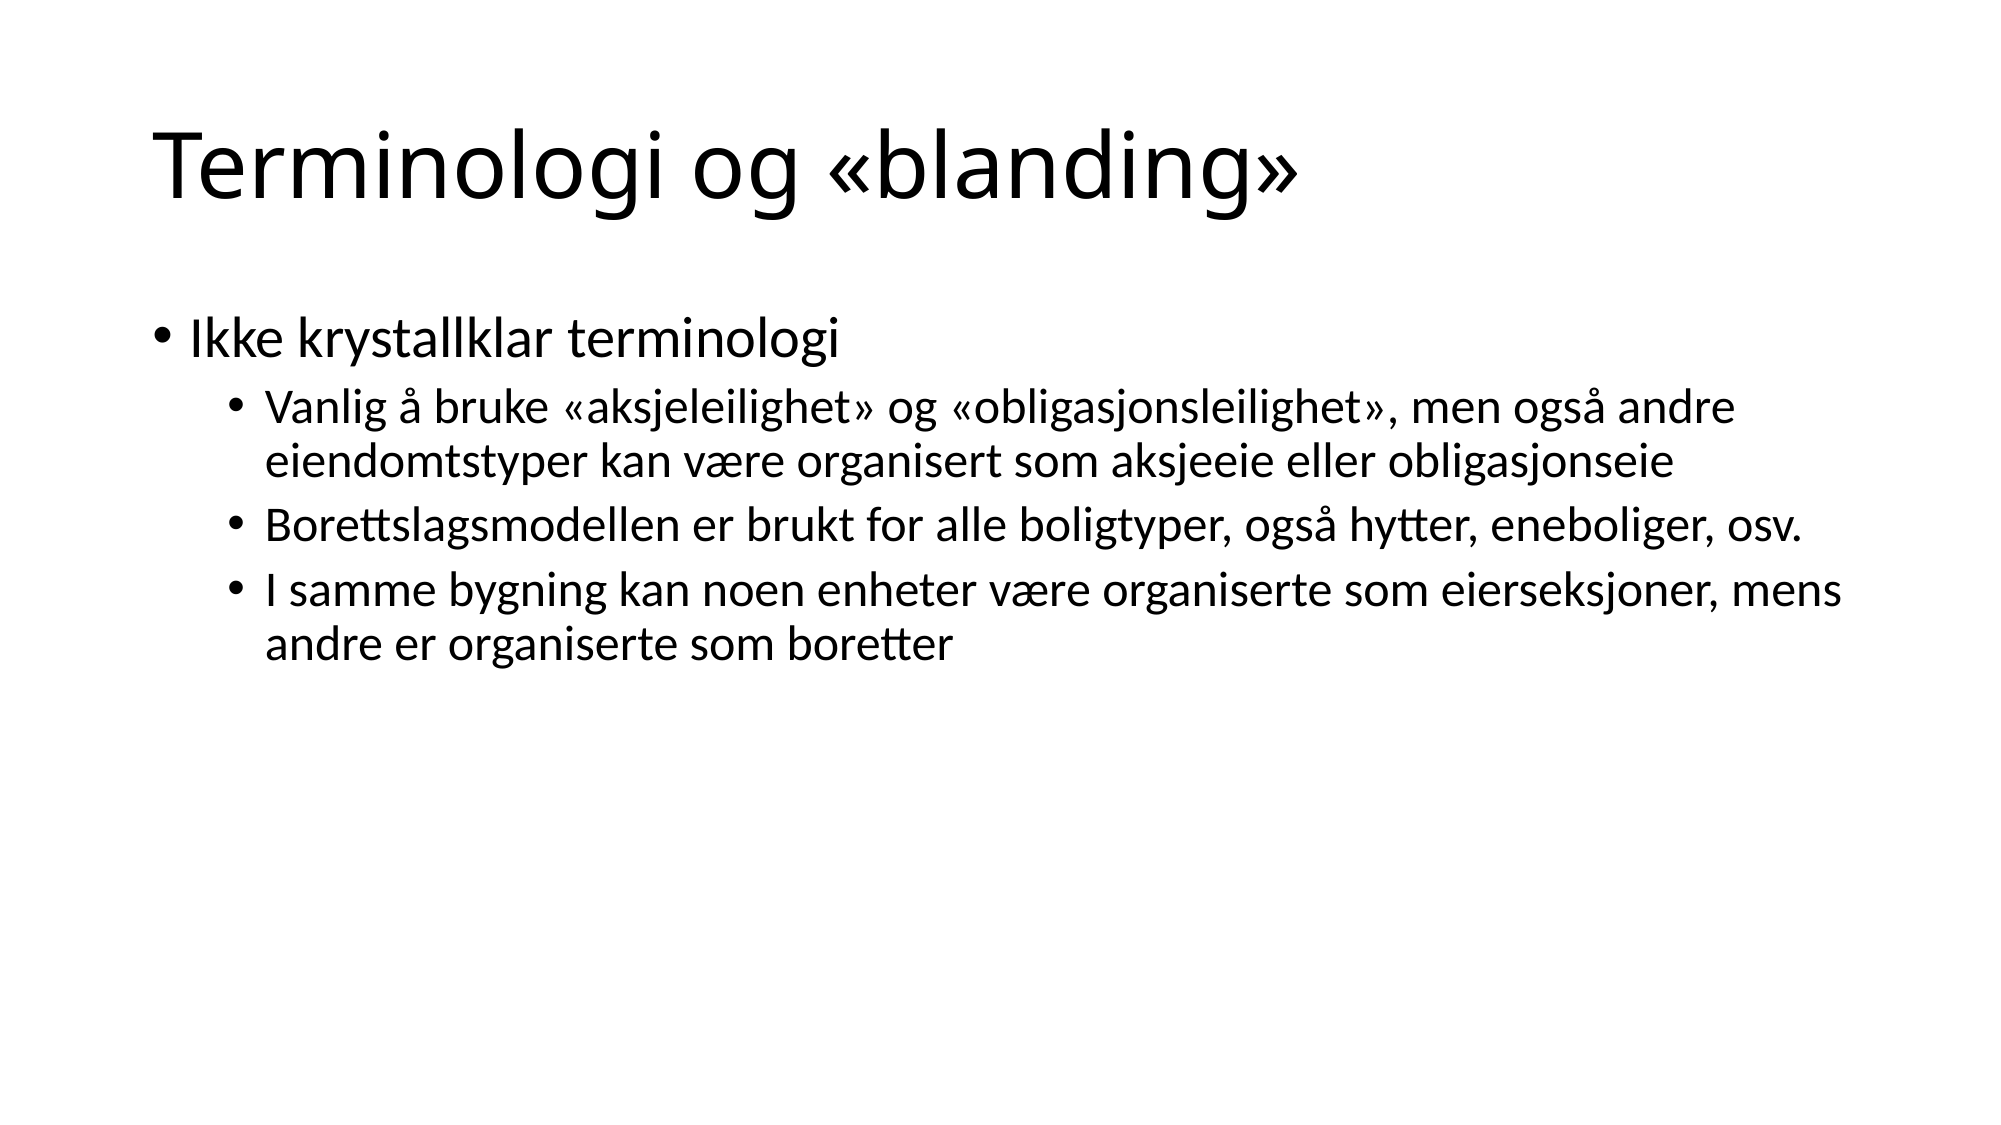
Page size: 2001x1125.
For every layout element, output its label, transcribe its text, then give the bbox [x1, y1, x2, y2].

title Terminologi og «blanding» [137, 59, 1863, 278]
list Ikke krystallklar terminologi Vanlig å bruke «aksjeleilighet» og «obligasjonsleilighet», men også andre eiendomtstyper kan være organisert som aksjeeie eller obligasjonseie Borettslagsmodellen er brukt for alle boligtyper, også hytter, eneboliger, osv. I samme bygning kan noen enheter være organiserte som eierseksjoner, mens andre er organiserte som boretter [137, 299, 1863, 1014]
